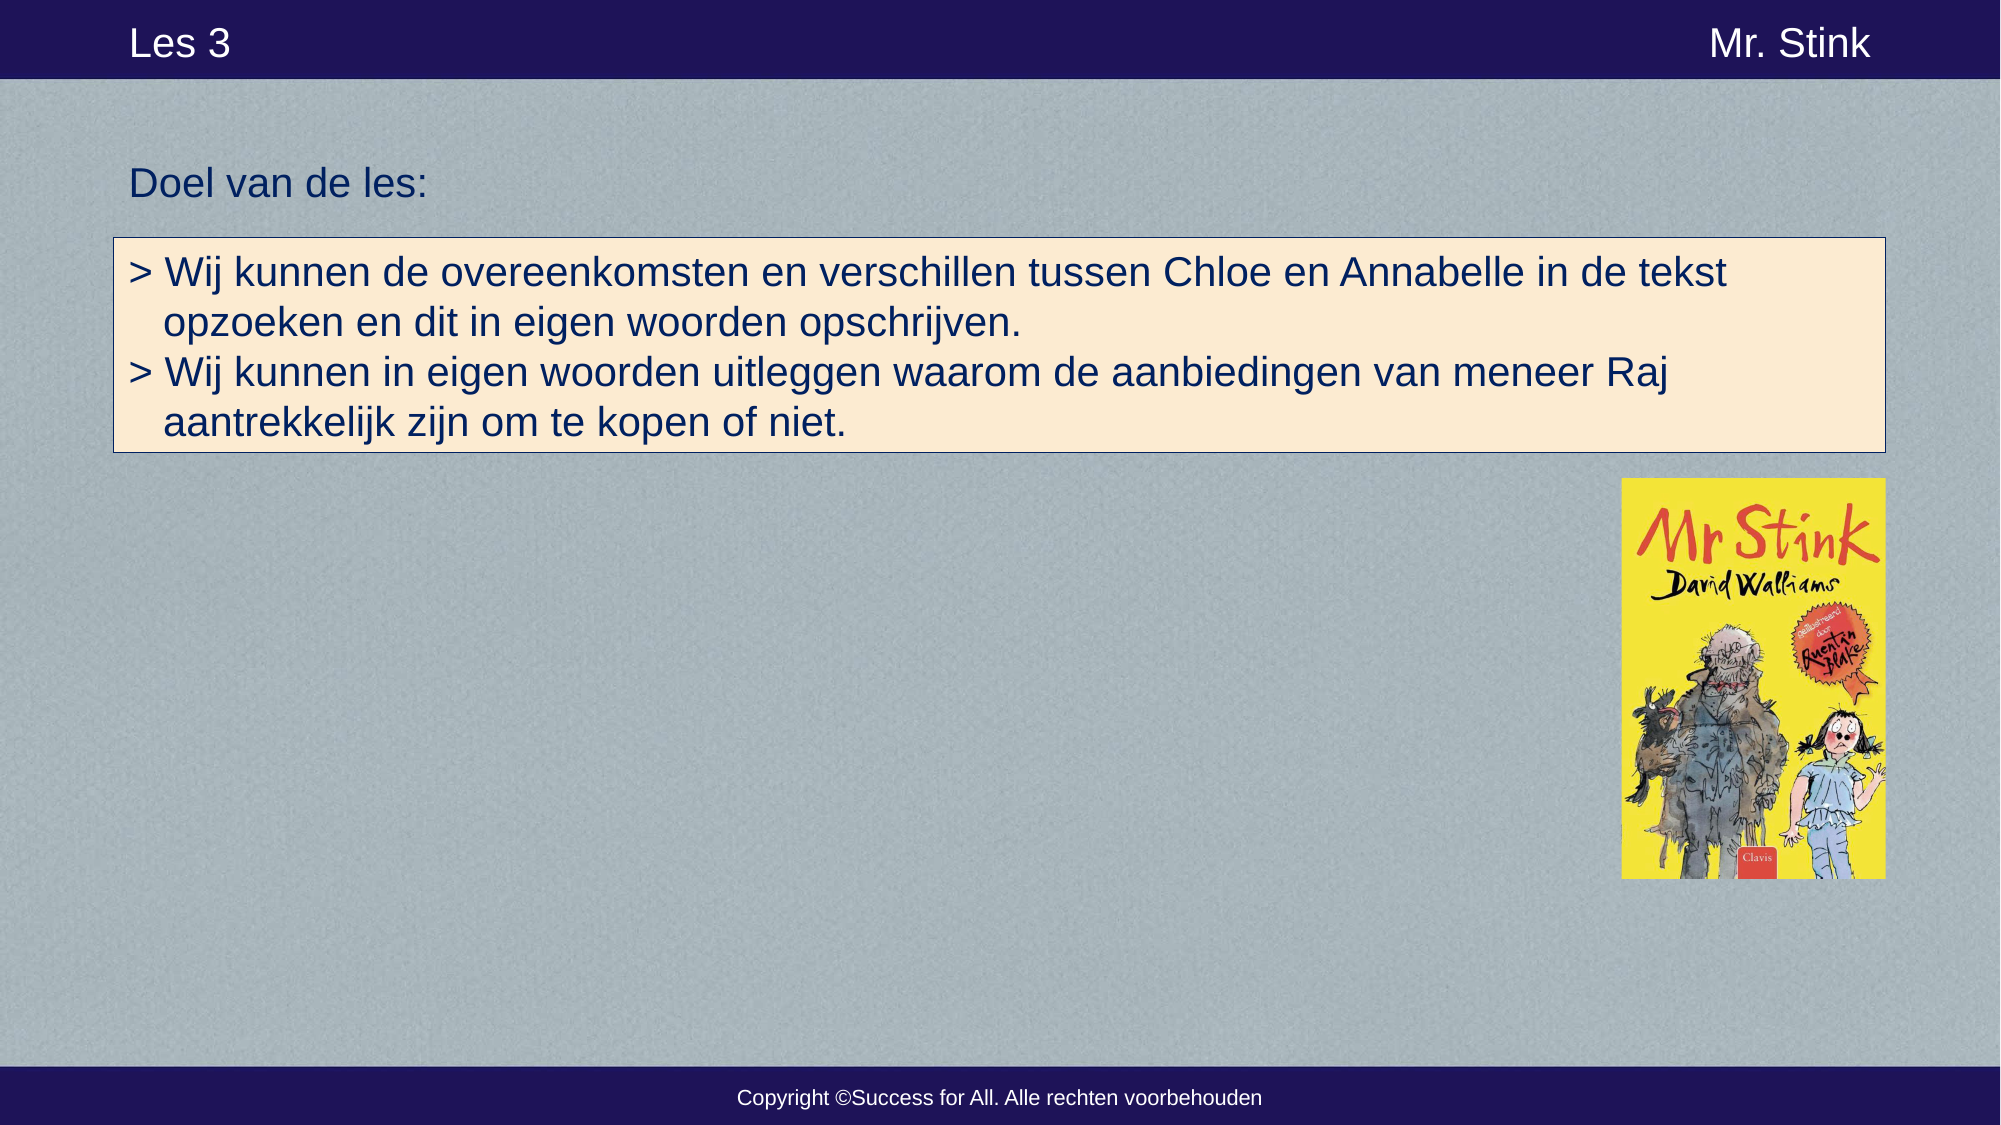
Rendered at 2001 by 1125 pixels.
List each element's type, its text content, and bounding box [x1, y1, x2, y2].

text_box Mr. Stink [999, 8, 1886, 73]
text_box > Wij kunnen de overeenkomsten en verschillen tussen Chloe en Annabelle in de tekst opzoeken en dit in eigen woorden opschrijven. > Wij kunnen in eigen woorden uitleggen waarom de aanbiedingen van meneer Raj aantrekkelijk zijn om te kopen of niet. [113, 237, 1886, 453]
text_box Copyright ©Success for All. Alle rechten voorbehouden [0, 1076, 2000, 1125]
text_box Doel van de les: [113, 148, 1635, 214]
picture [0, 0, 2001, 1125]
text_box Les 3 [114, 8, 354, 73]
